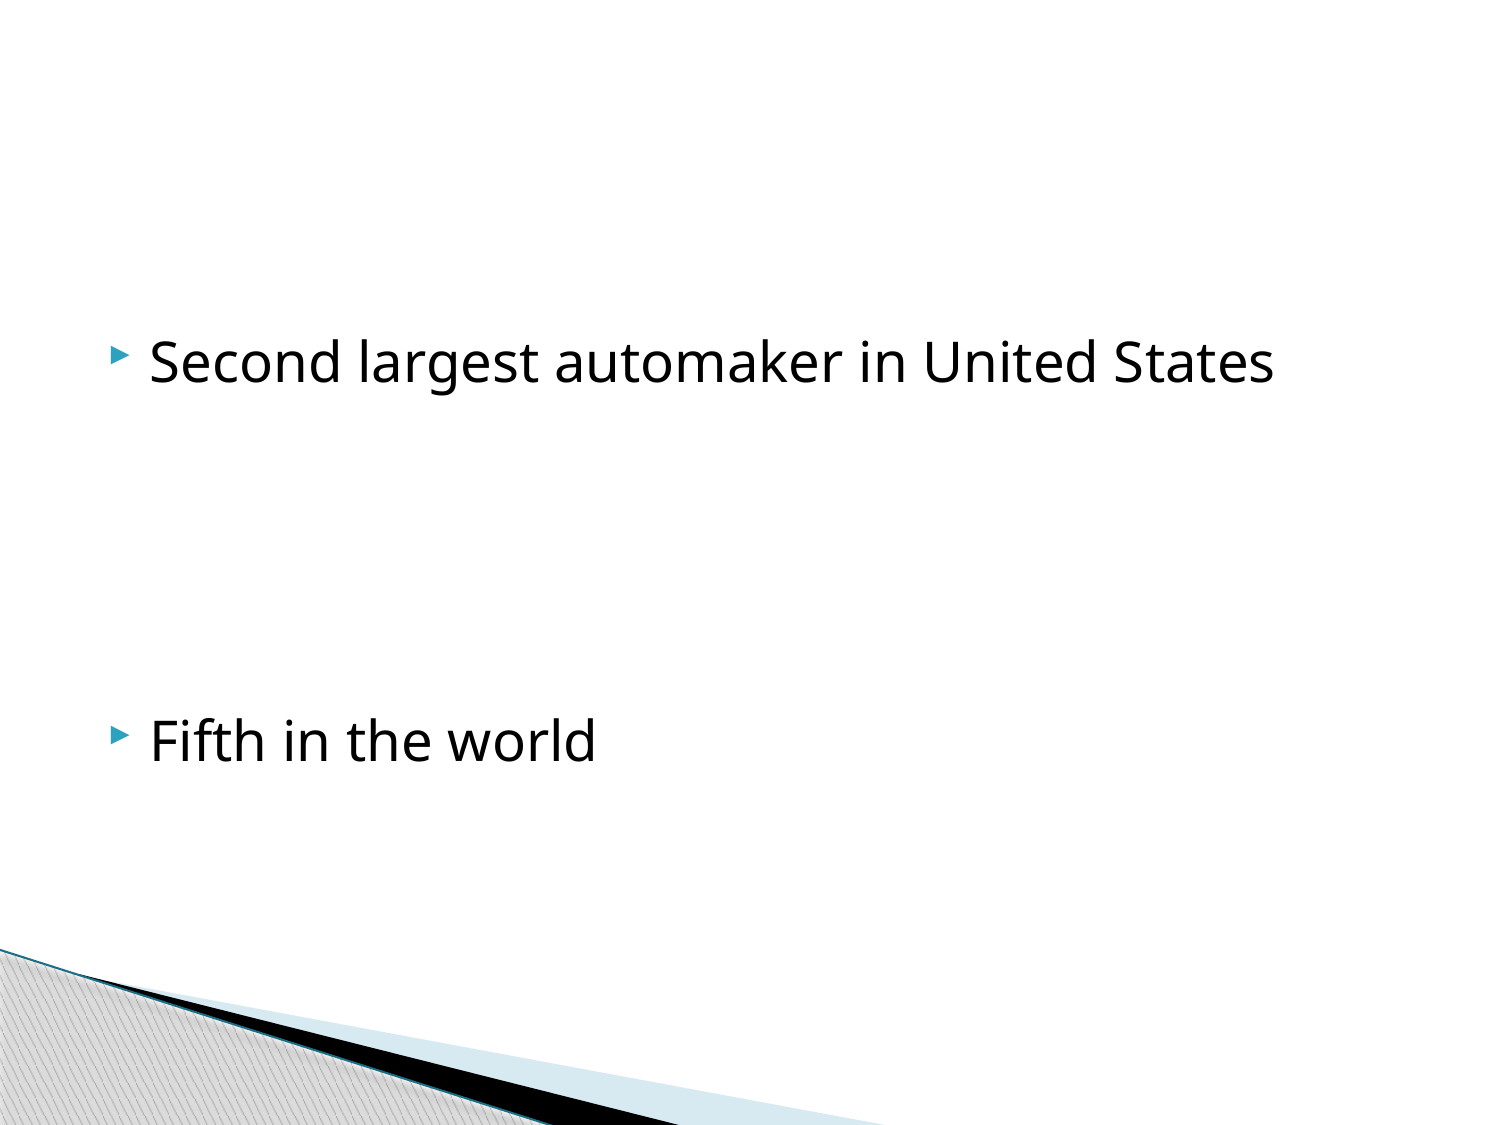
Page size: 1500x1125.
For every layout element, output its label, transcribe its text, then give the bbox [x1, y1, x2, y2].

list Second largest automaker in United States Fifth in the world [75, 243, 1425, 986]
